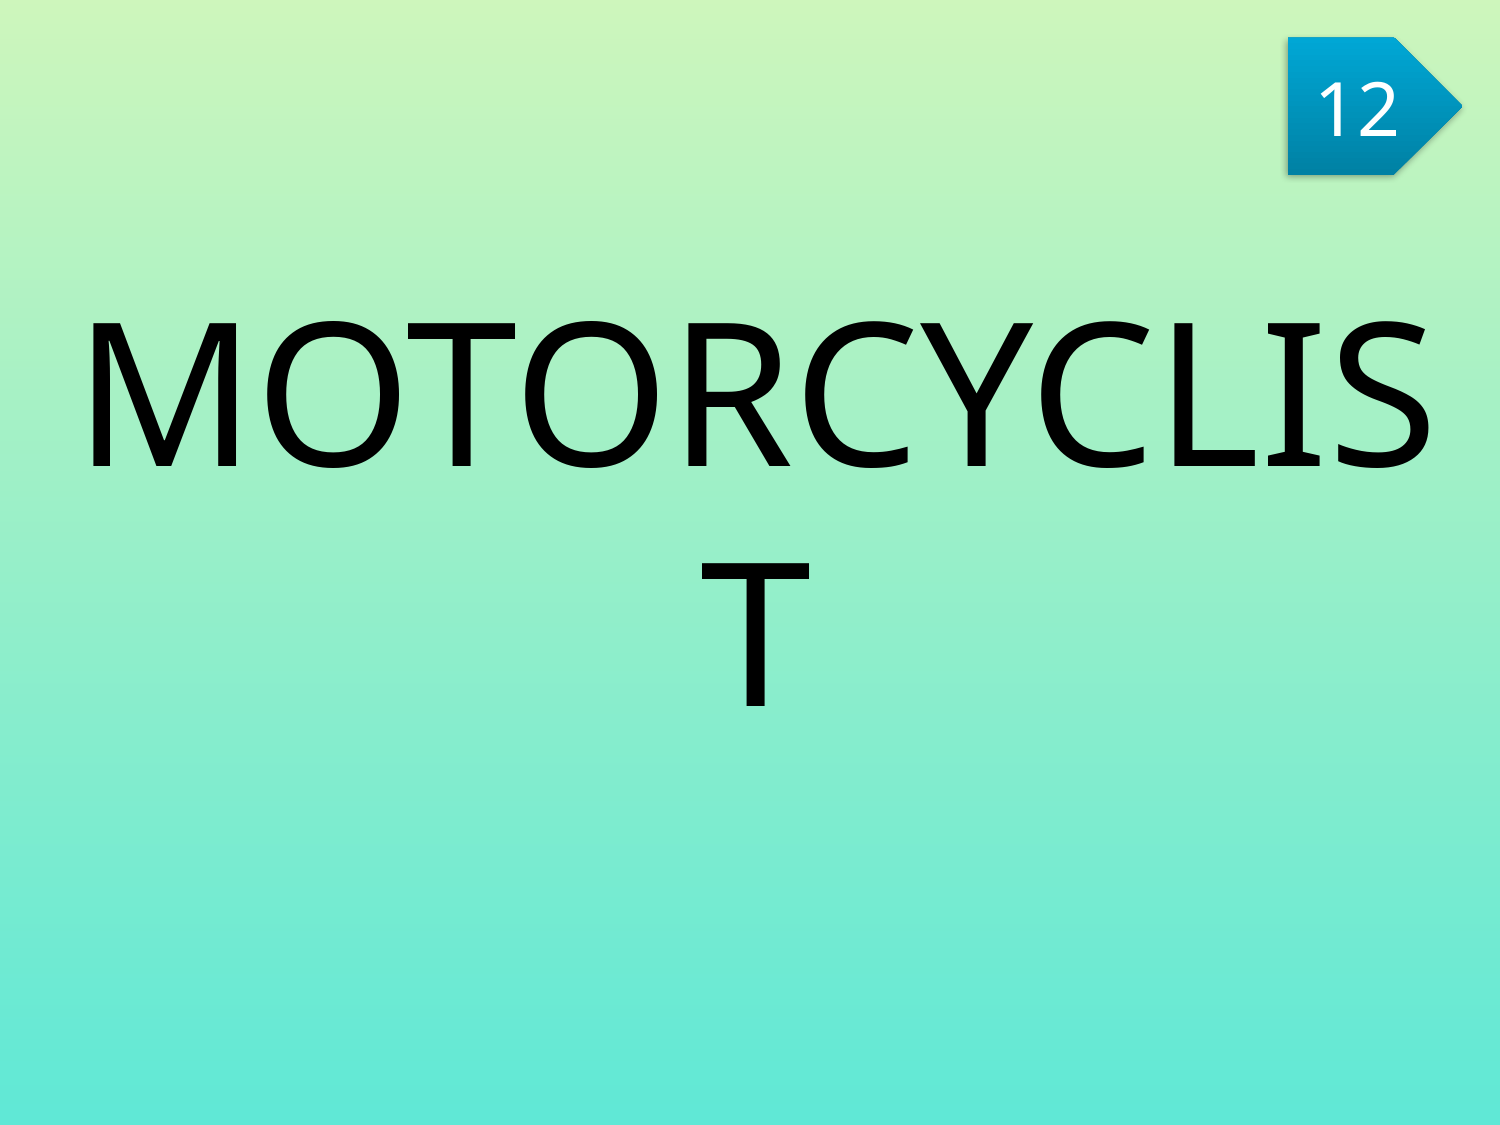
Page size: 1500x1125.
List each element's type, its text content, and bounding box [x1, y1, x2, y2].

text_box 12 [1287, 37, 1463, 175]
title MOTORCYCLIST [50, 412, 1463, 600]
